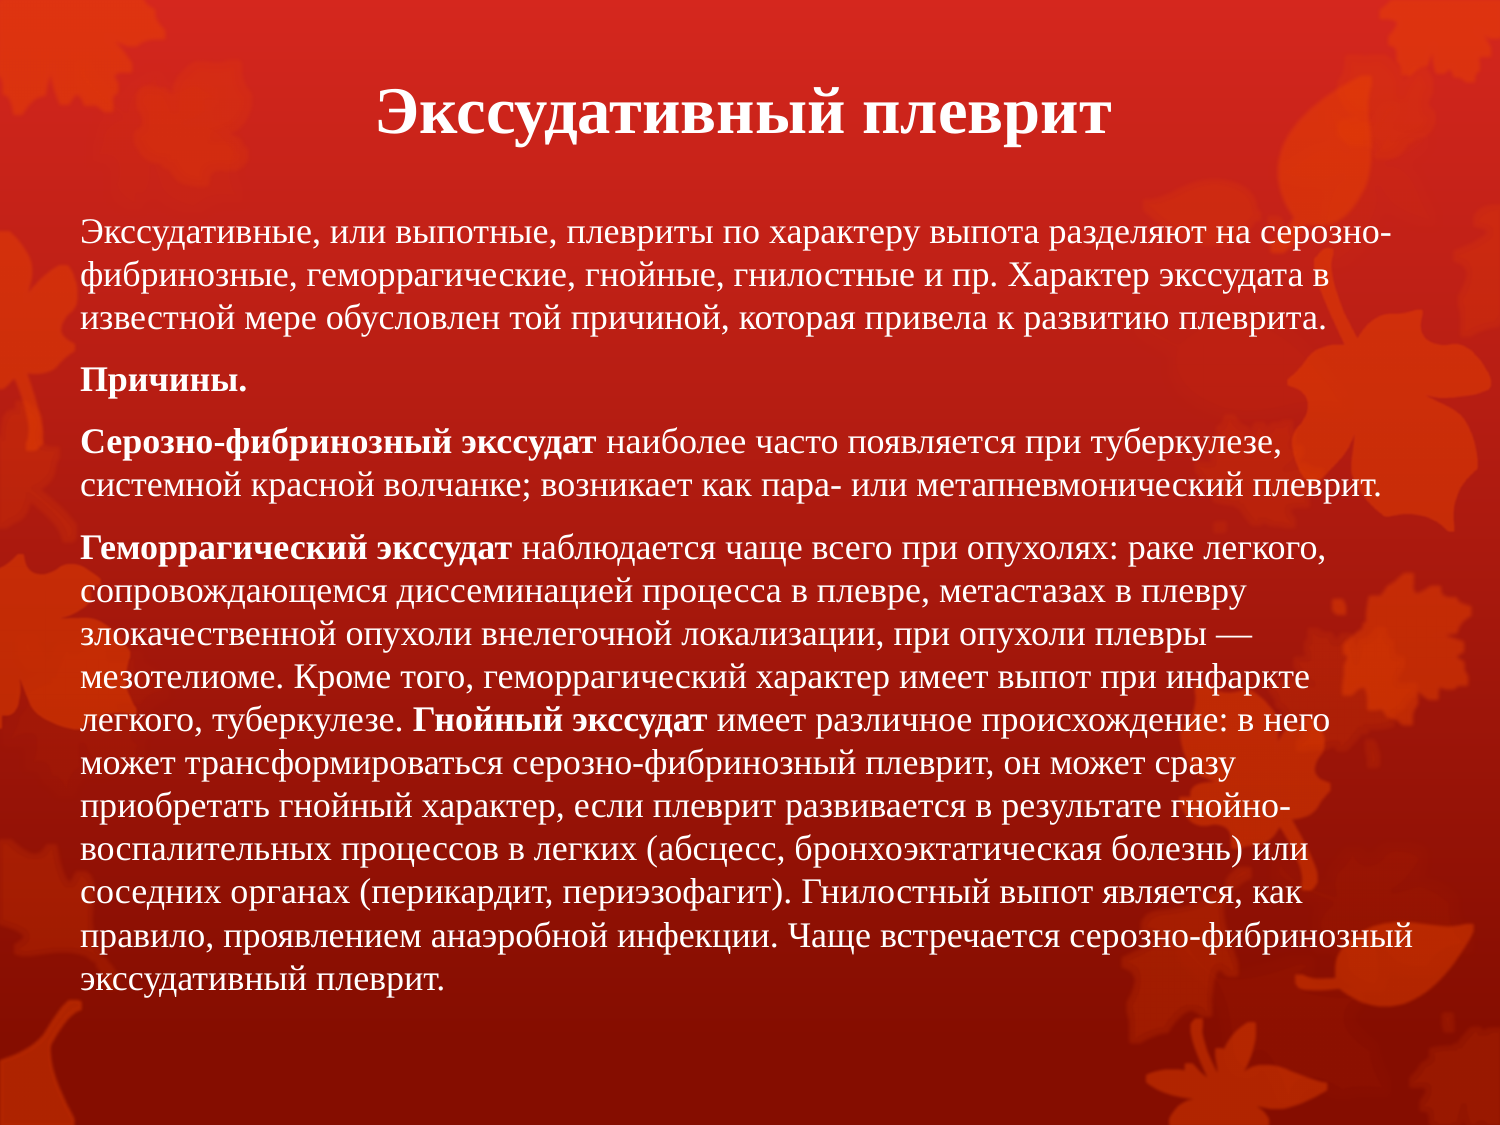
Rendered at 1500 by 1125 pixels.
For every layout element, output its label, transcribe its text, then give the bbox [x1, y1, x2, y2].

list Экссудативные, или выпотные, плевриты по характеру выпота разделяют на серозно-фибринозные, геморрагические, гнойные, гнилостные и пр. Характер экссудата в известной мере обусловлен той причиной, которая привела к развитию плеврита. Причины. Серозно-фибринозный экссудат наиболее часто появляется при туберкулезе, системной красной волчанке; возникает как пара- или метапневмонический плеврит. Геморрагический экссудат наблюдается чаще всего при опухолях: раке легкого, сопровождающемся диссеминацией процесса в плевре, метастазах в плевру злокачественной опухоли внелегочной локализации, при опухоли плевры — мезотелиоме. Кроме того, геморрагический характер имеет выпот при инфаркте легкого, туберкулезе. Гнойный экссудат имеет различное происхождение: в него может трансформироваться серозно-фибринозный плеврит, он может сразу приобретать гнойный характер, если плеврит развивается в результате гнойно-воспалительных процессов в легких (абсцесс, бронхоэктатическая болезнь) или соседних органах (перикардит, периэзофагит). Гнилостный выпот является, как правило, проявлением анаэробной инфекции. Чаще встречается серозно-фибринозный экссудативный плеврит. [64, 196, 1436, 1071]
title Экссудативный плеврит [159, 30, 1329, 183]
